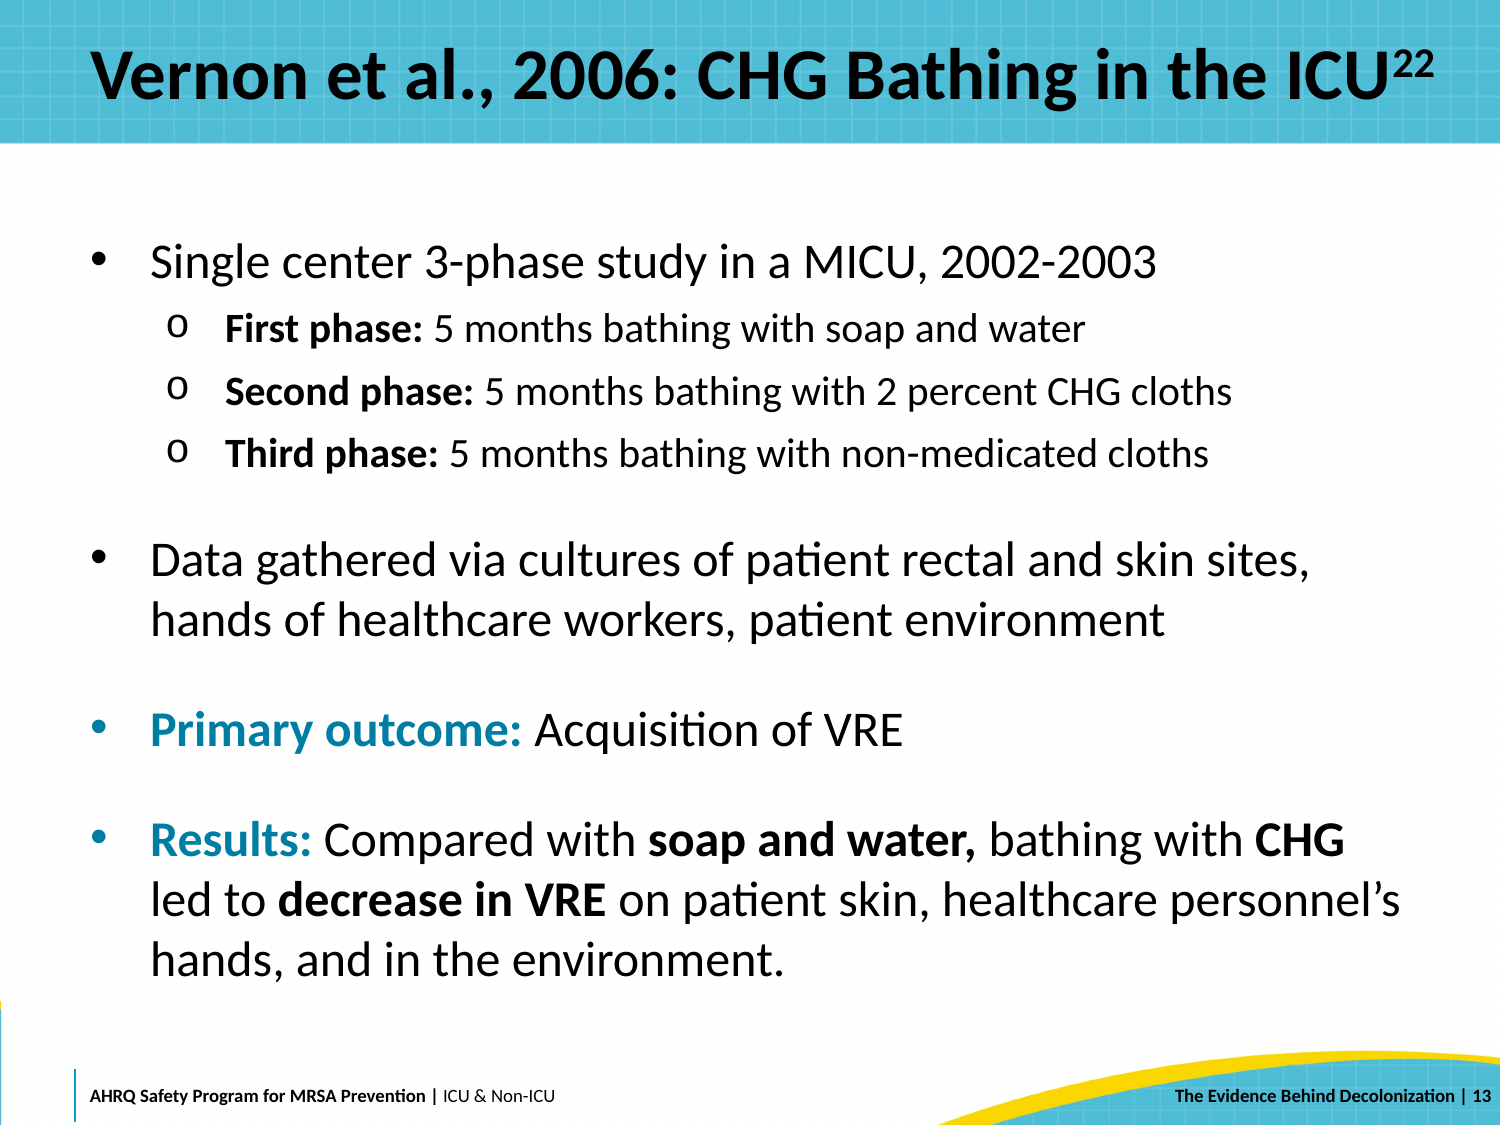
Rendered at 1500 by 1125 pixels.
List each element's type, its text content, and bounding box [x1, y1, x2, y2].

slide_number | 13 [1455, 1065, 1500, 1125]
list Single center 3-phase study in a MICU, 2002-2003 First phase: 5 months bathing with soap and water Second phase: 5 months bathing with 2 percent CHG cloths Third phase: 5 months bathing with non-medicated cloths Data gathered via cultures of patient rectal and skin sites, hands of healthcare workers, patient environment Primary outcome: Acquisition of VRE Results: Compared with soap and water, bathing with CHG led to decrease in VRE on patient skin, healthcare personnel’s hands, and in the environment. [75, 179, 1425, 1035]
picture [0, 0, 1500, 1125]
title Vernon et al., 2006: CHG Bathing in the ICU22 [75, 0, 1455, 150]
